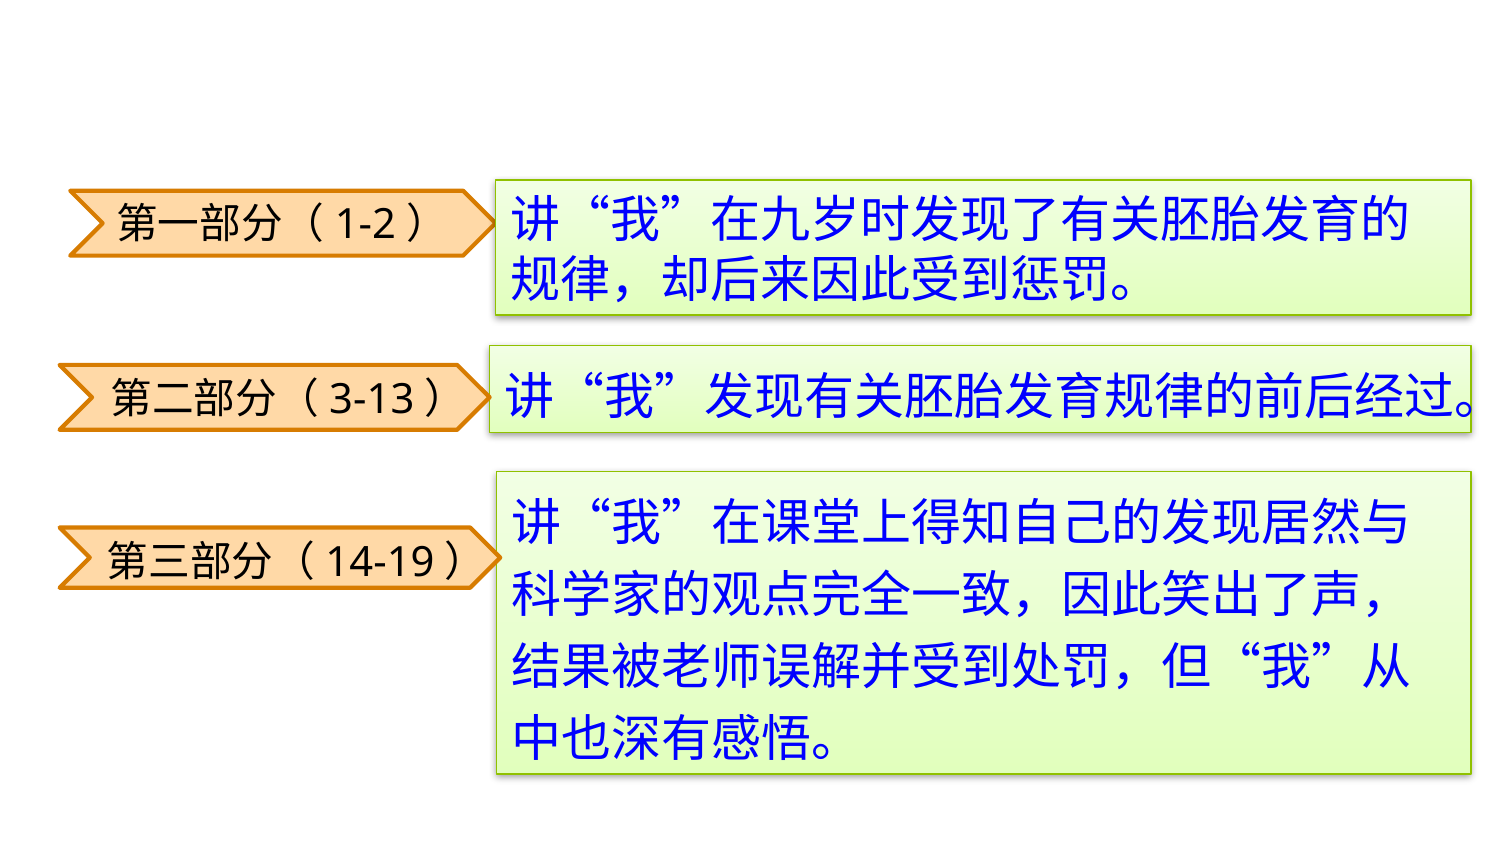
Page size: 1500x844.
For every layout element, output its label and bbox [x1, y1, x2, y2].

text_box [59, 471, 1472, 778]
text_box [59, 345, 1472, 470]
text_box [69, 174, 1472, 317]
